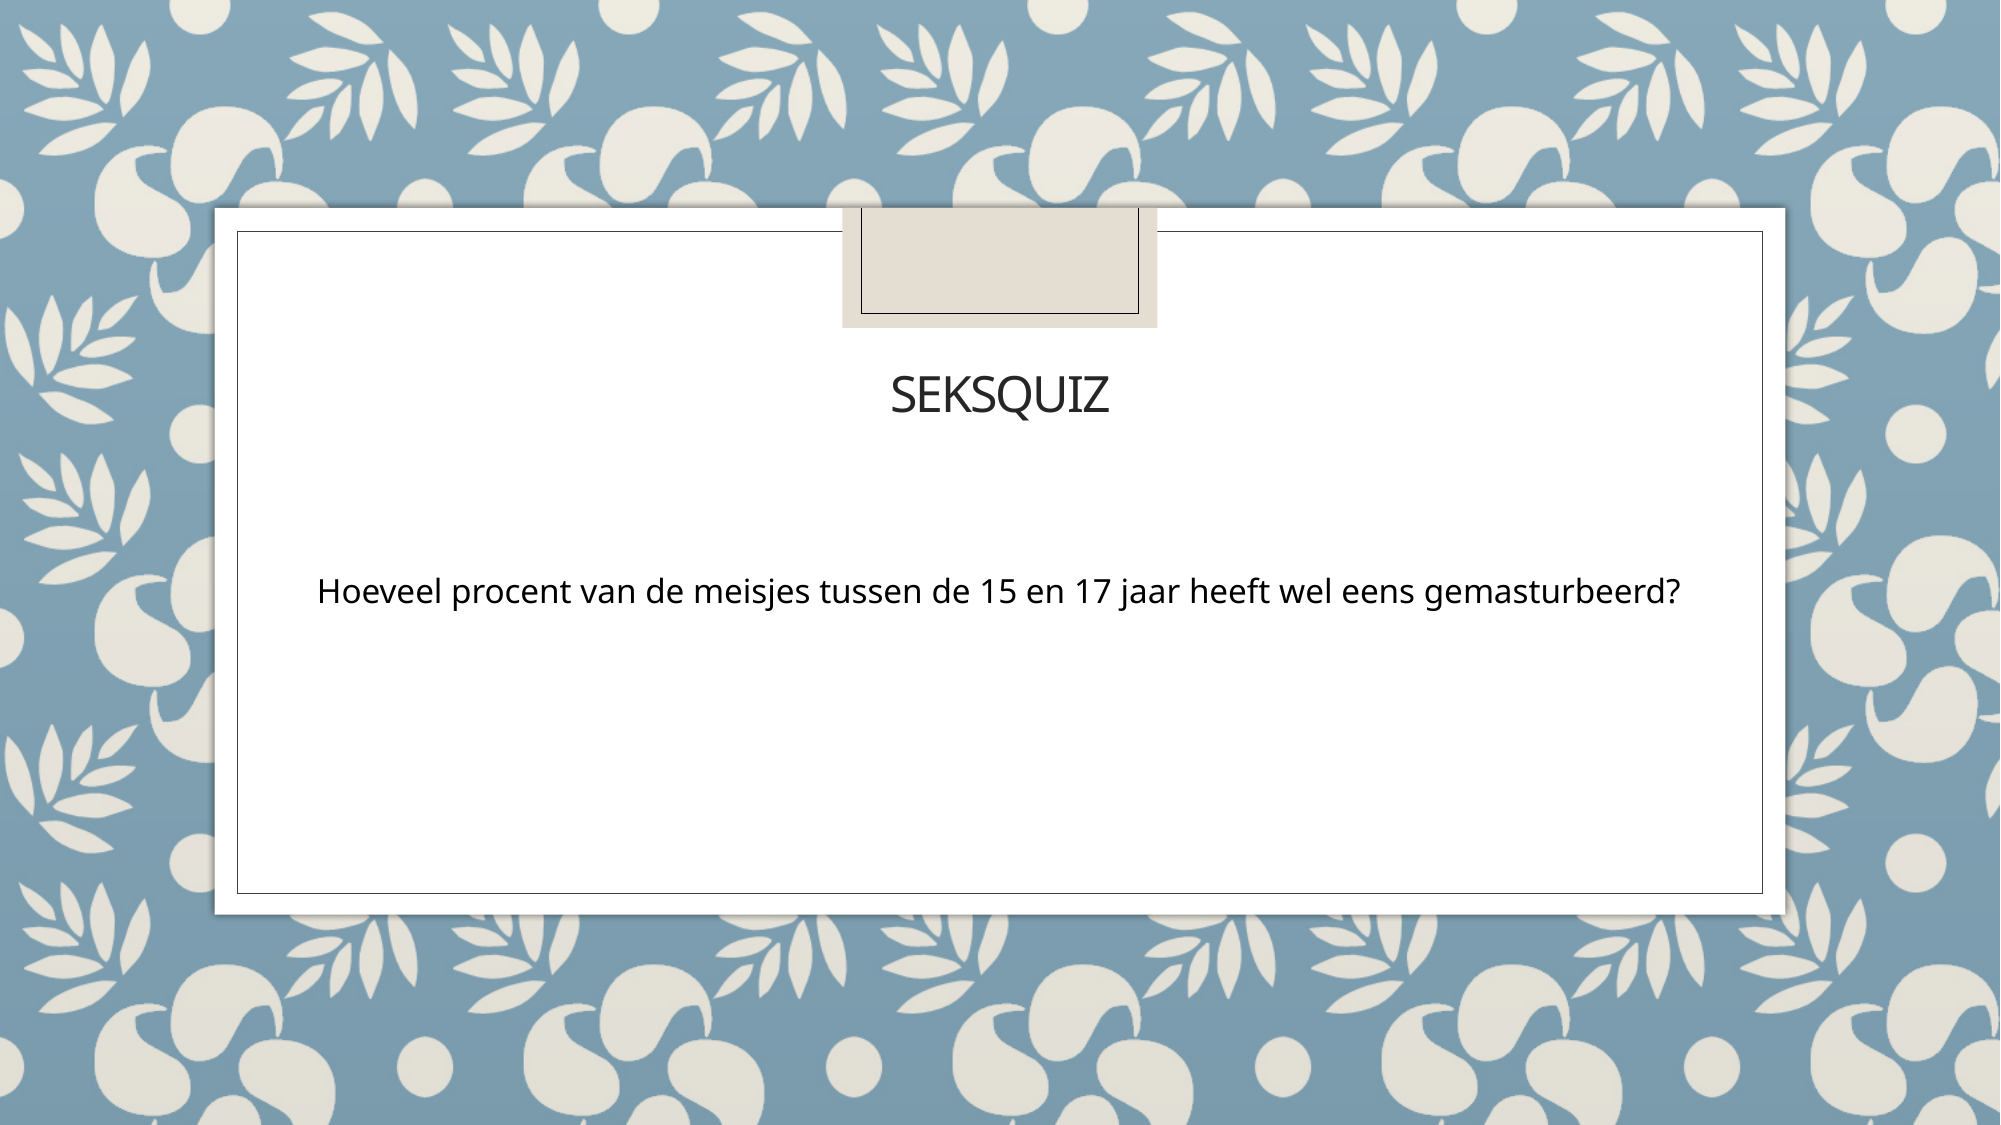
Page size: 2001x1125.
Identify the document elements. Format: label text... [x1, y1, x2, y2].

title Seksquiz [256, 343, 1745, 452]
list Hoeveel procent van de meisjes tussen de 15 en 17 jaar heeft wel eens gemasturbeerd? [256, 562, 1744, 638]
